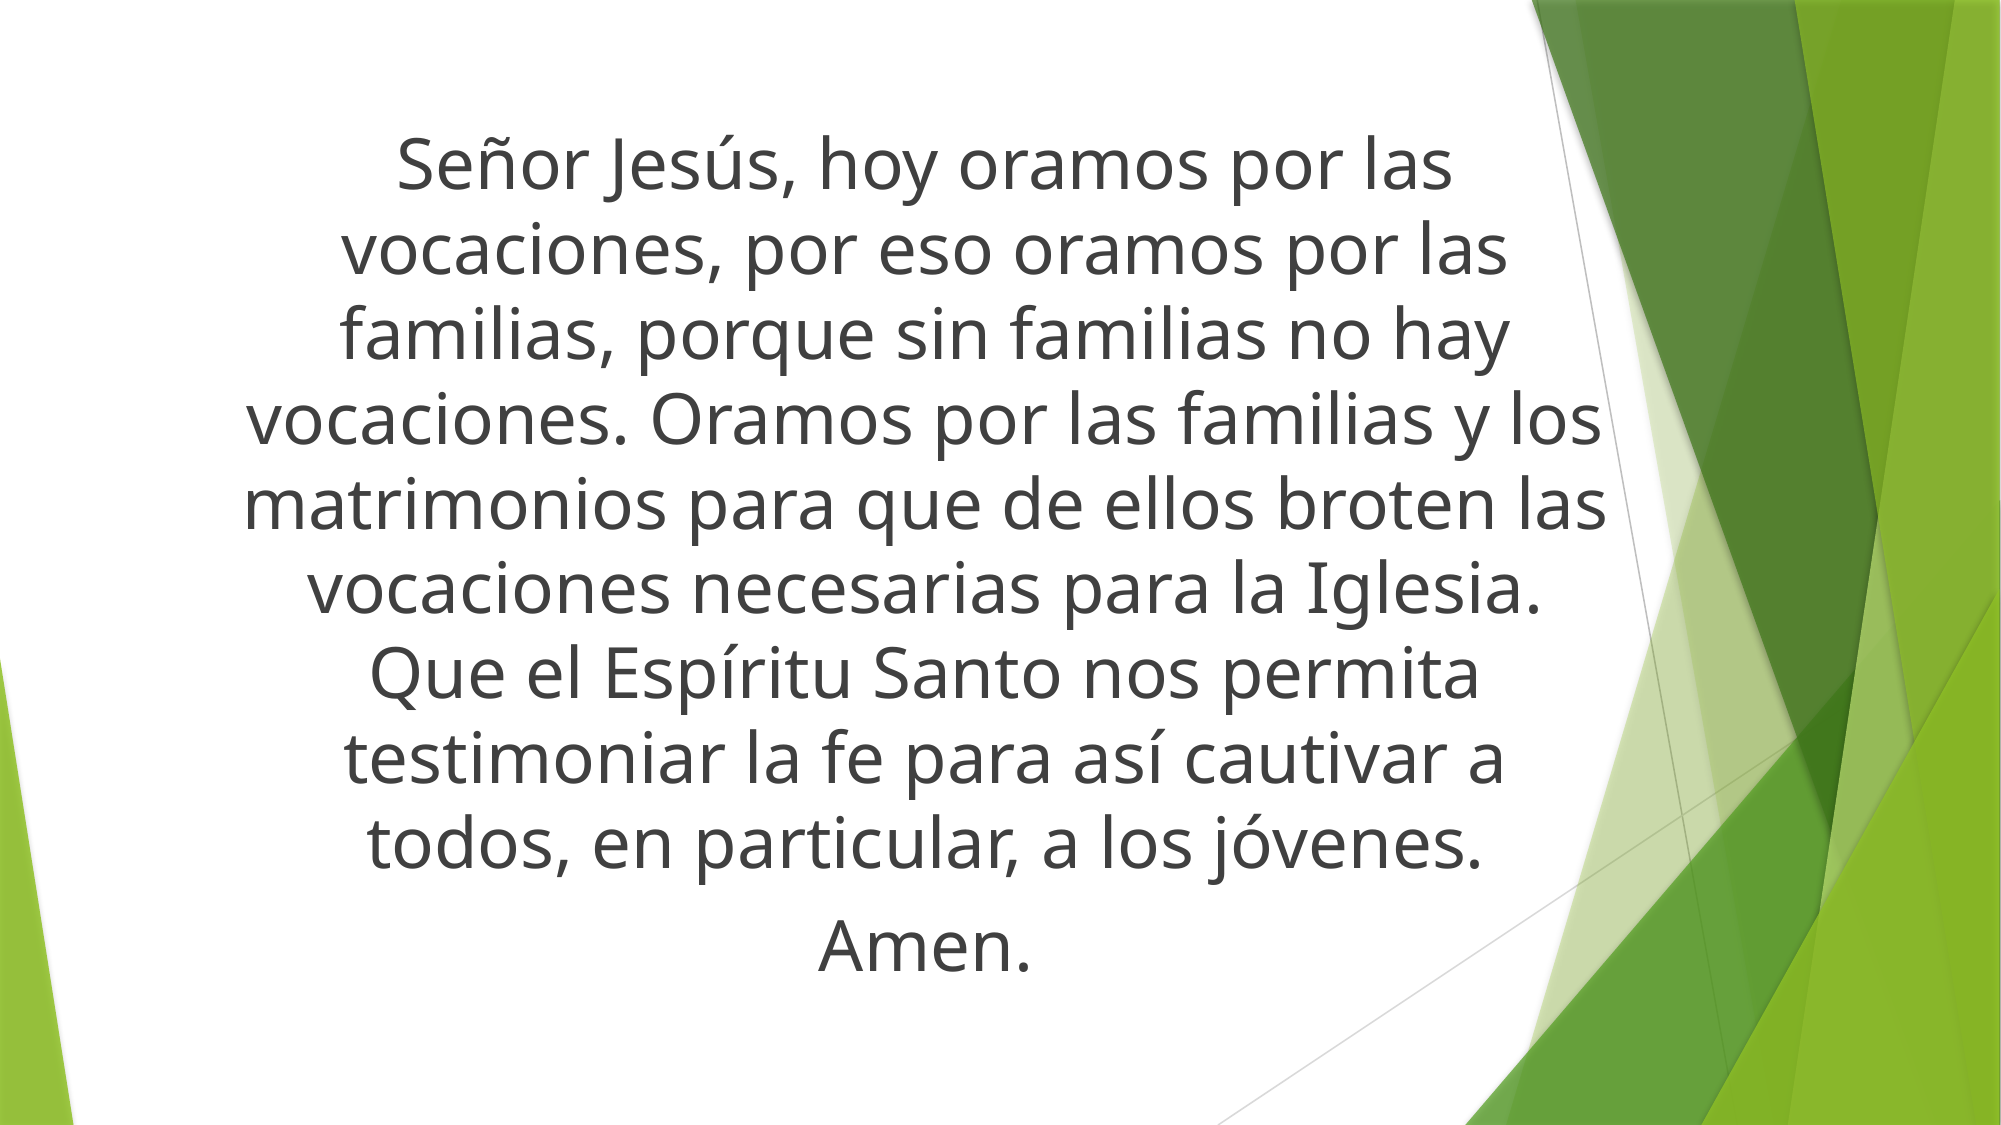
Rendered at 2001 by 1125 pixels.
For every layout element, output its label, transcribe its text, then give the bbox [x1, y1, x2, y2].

list Señor Jesús, hoy oramos por las vocaciones, por eso oramos por las familias, porque sin familias no hay vocaciones. Oramos por las familias y los matrimonios para que de ellos broten las vocaciones necesarias para la Iglesia. Que el Espíritu Santo nos permita testimoniar la fe para así cautivar a todos, en particular, a los jóvenes. Amen. [220, 111, 1632, 1012]
